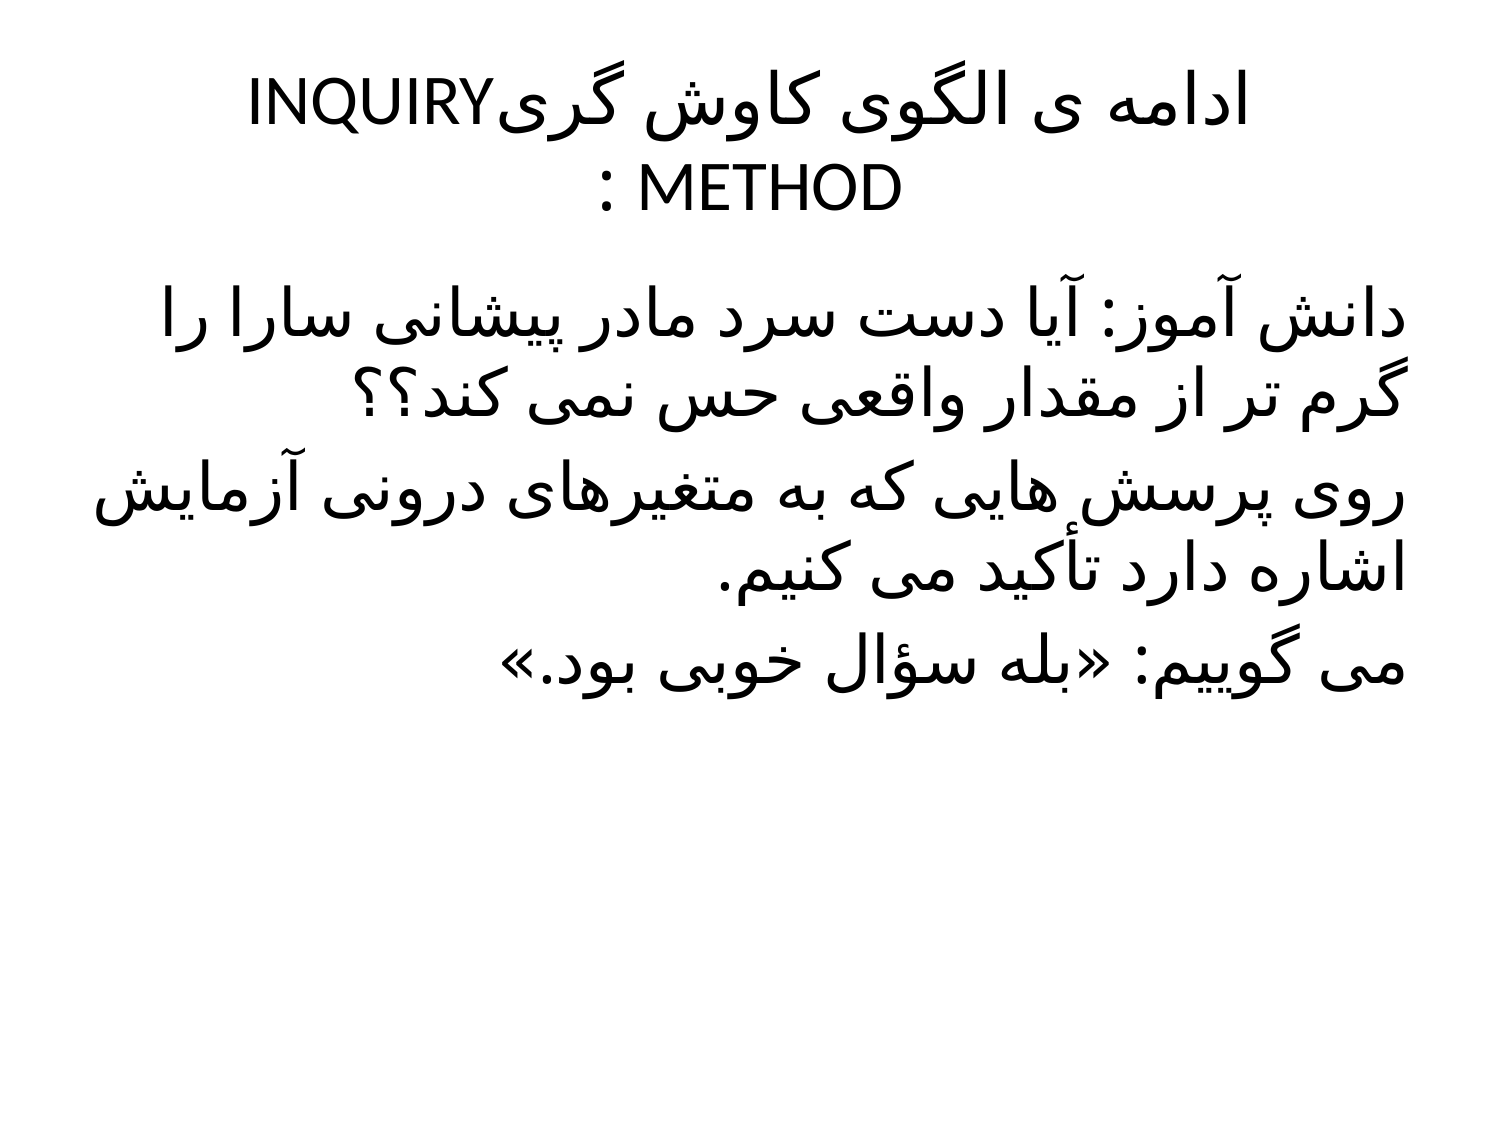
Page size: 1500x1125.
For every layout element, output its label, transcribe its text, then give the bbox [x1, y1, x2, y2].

list دانش آموز: آیا دست سرد مادر پیشانی سارا را گرم تر از مقدار واقعی حس نمی کند؟؟ روی پرسش هایی که به متغیرهای درونی آزمایش اشاره دارد تأکید می کنیم. می گوییم: «بله سؤال خوبی بود.» [75, 262, 1425, 1005]
title ادامه ی الگوی کاوش گریINQUIRY METHOD : [75, 45, 1425, 233]
